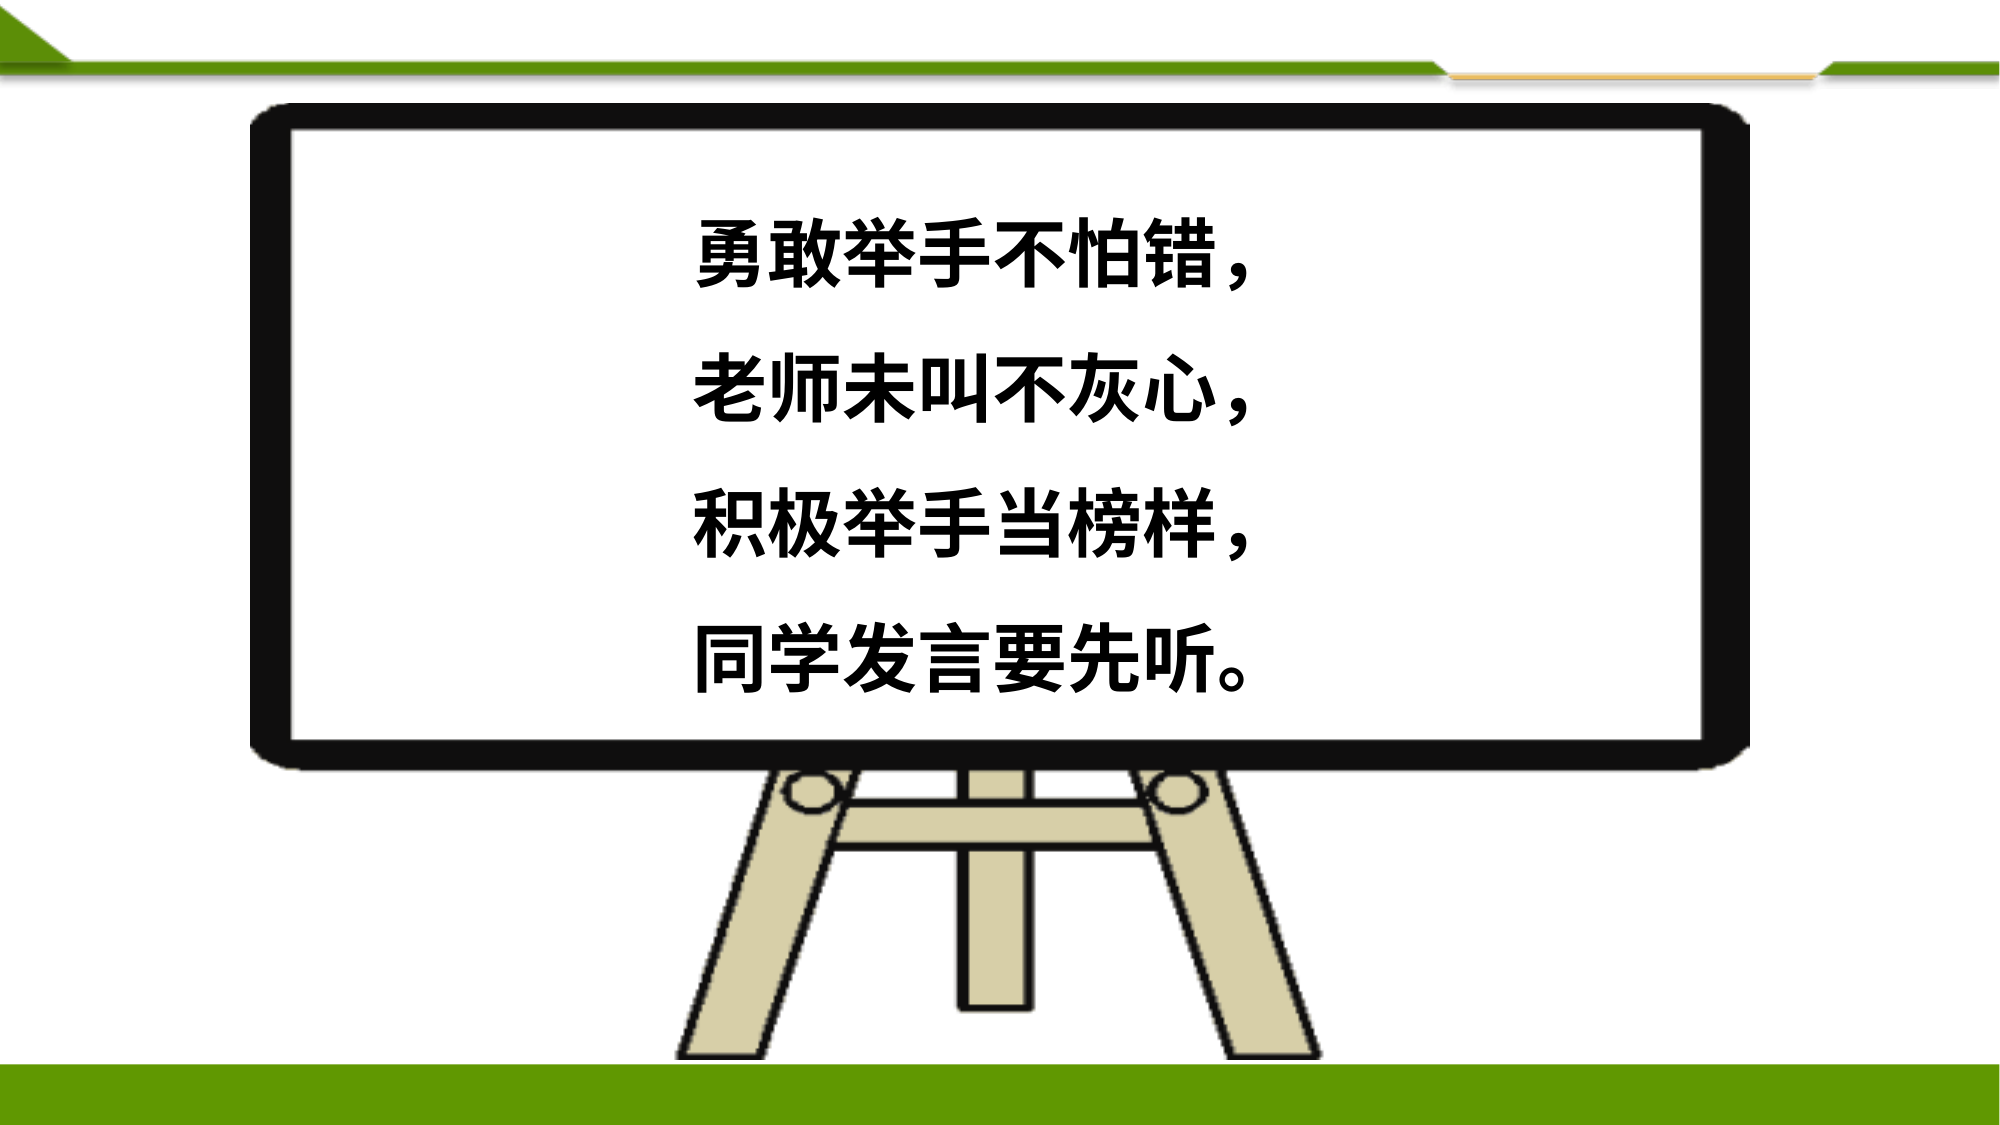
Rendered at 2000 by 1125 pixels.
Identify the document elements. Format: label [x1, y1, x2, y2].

picture [0, 3, 2000, 100]
picture [250, 103, 1750, 1061]
